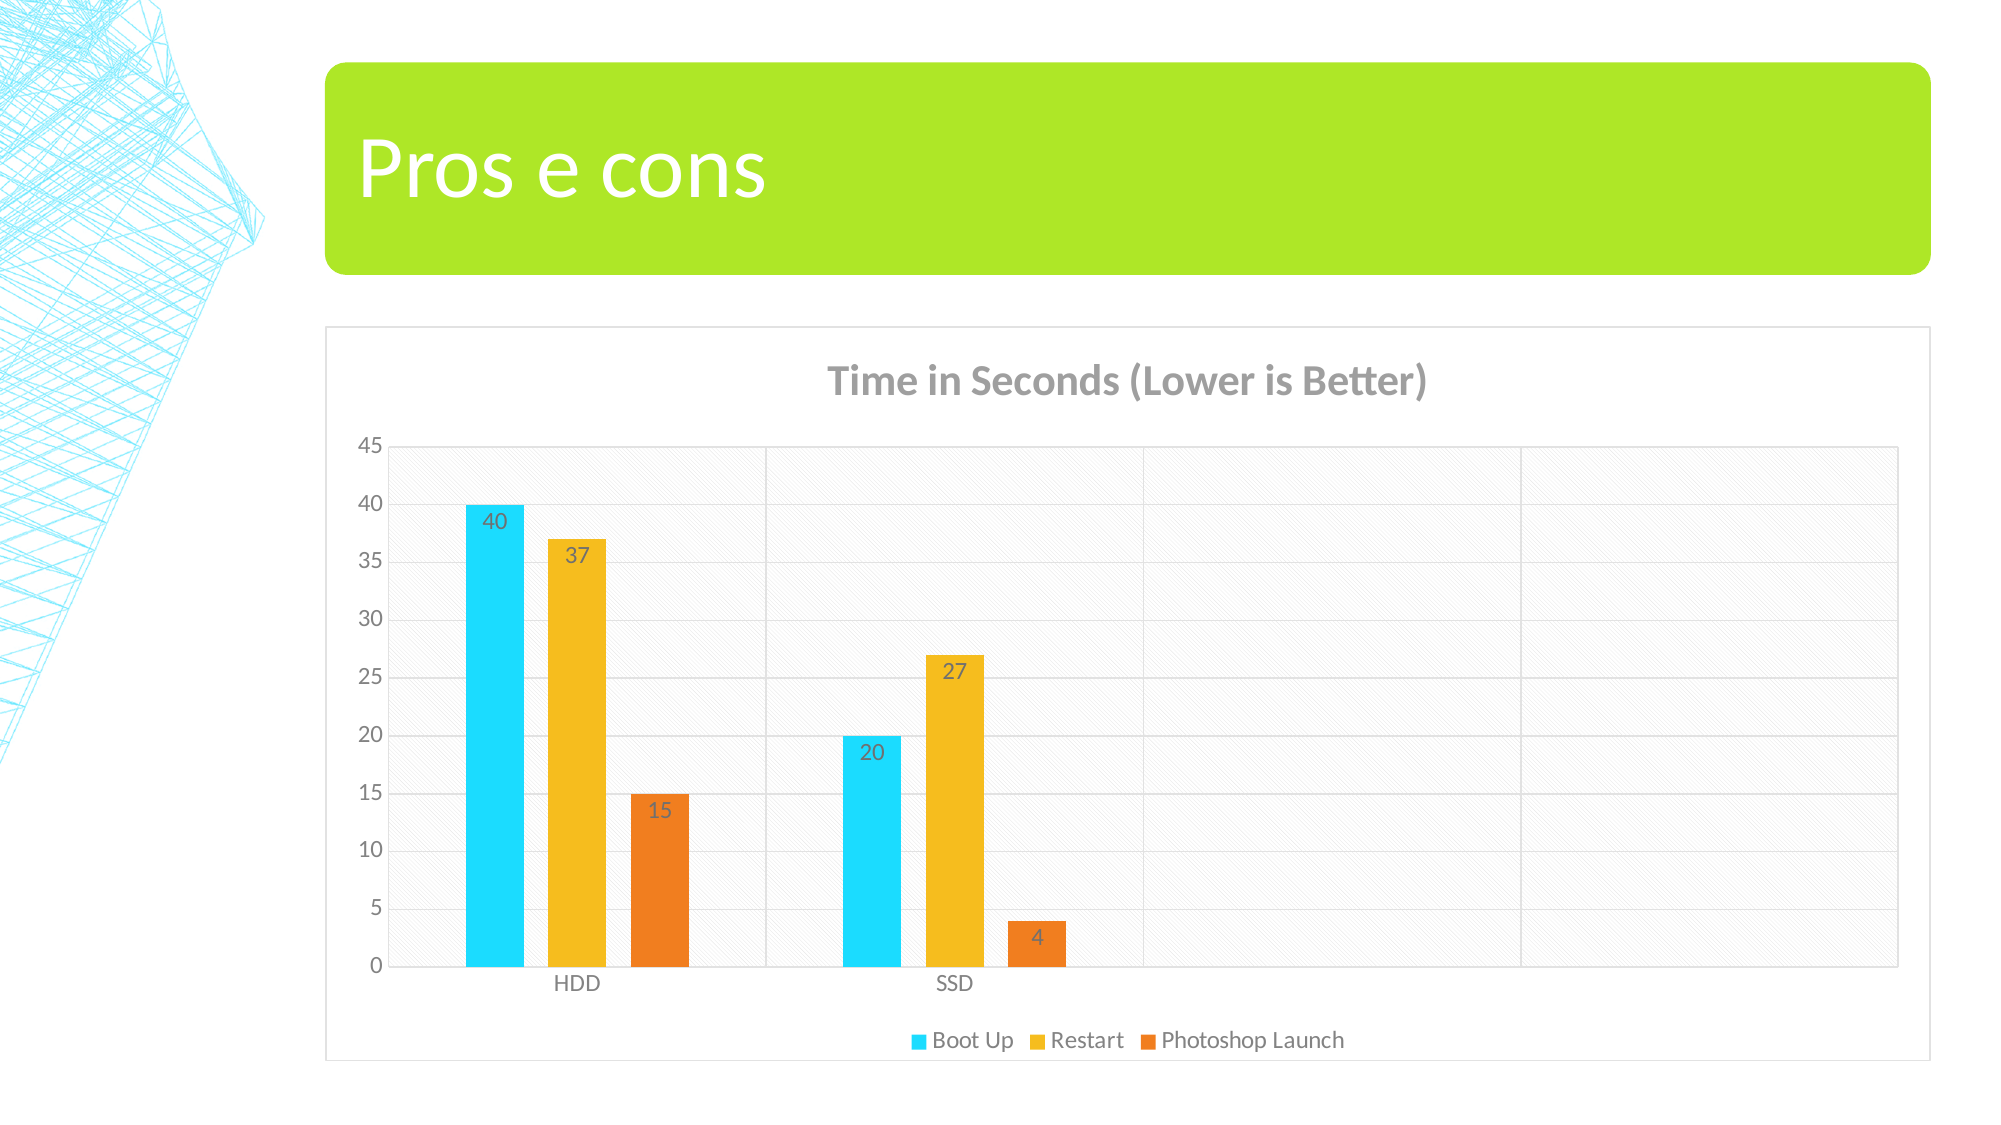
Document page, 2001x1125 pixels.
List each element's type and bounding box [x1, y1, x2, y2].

picture [0, 0, 2001, 1125]
chart [324, 326, 1931, 1062]
text_box [324, 62, 1931, 275]
